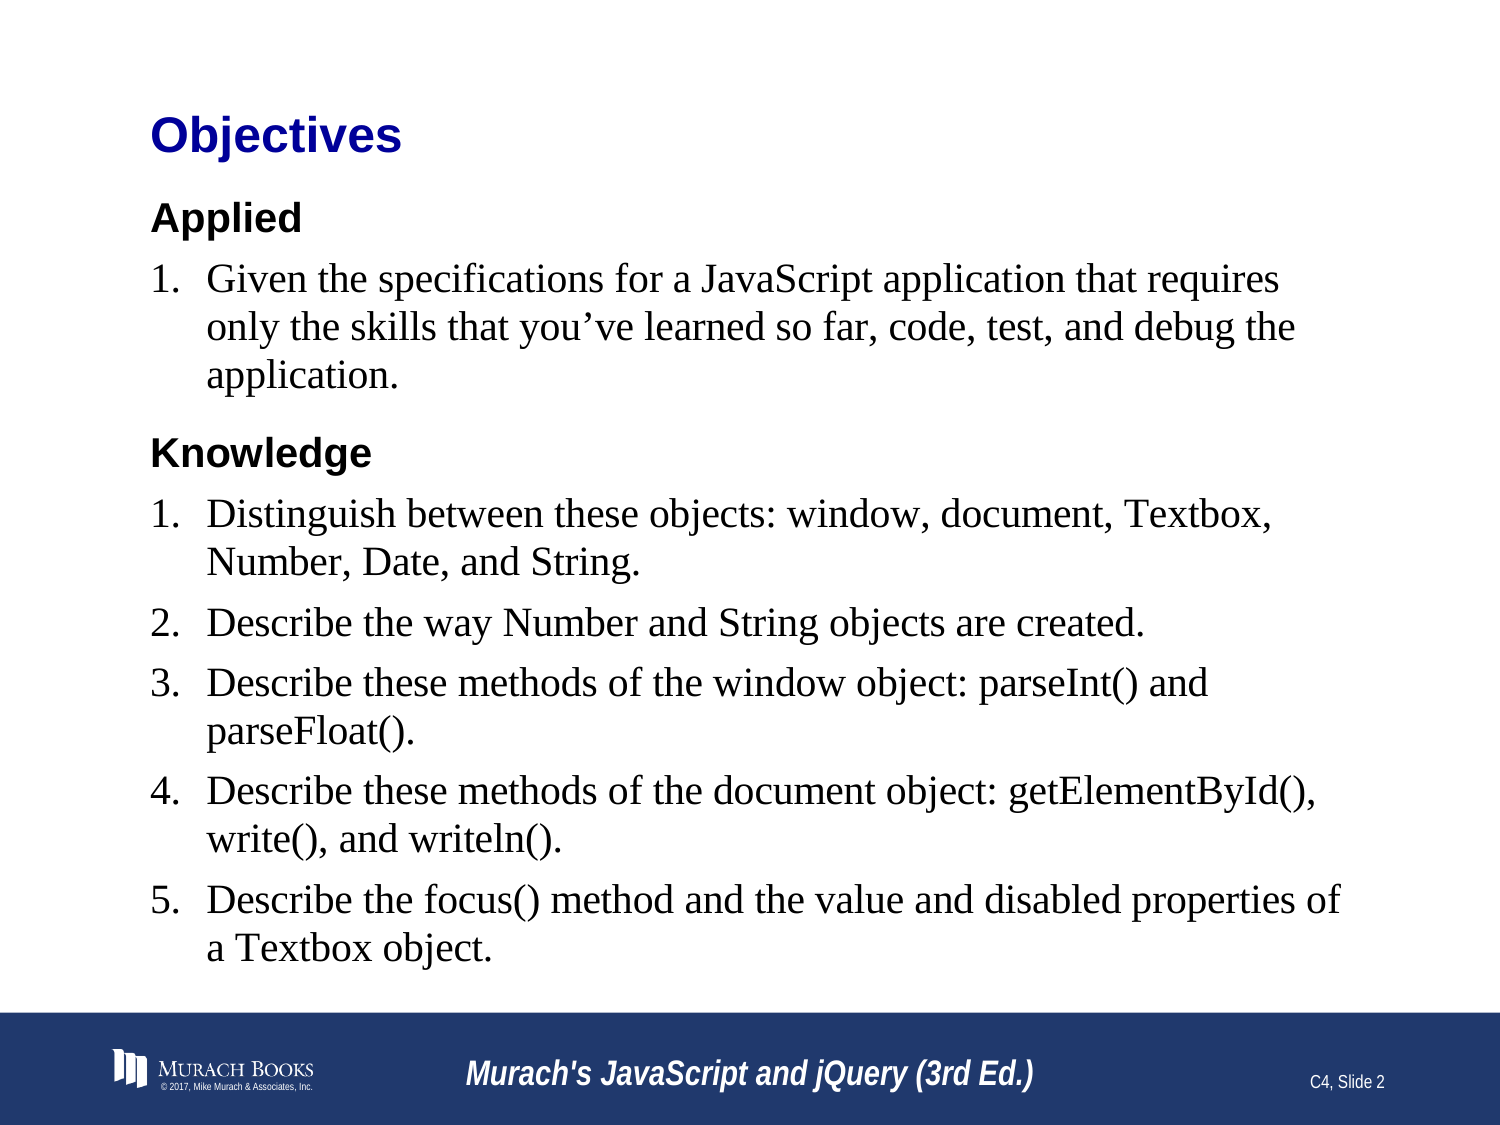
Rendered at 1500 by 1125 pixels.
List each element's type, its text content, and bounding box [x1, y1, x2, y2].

footer © 2017, Mike Murach & Associates, Inc. [12, 1025, 463, 1100]
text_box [149, 162, 1350, 983]
slide_number C4, Slide 2 [1087, 1025, 1400, 1100]
slide_number Murach's JavaScript and jQuery (3rd Ed.) [463, 1025, 1050, 1100]
title Objectives [150, 102, 1350, 161]
